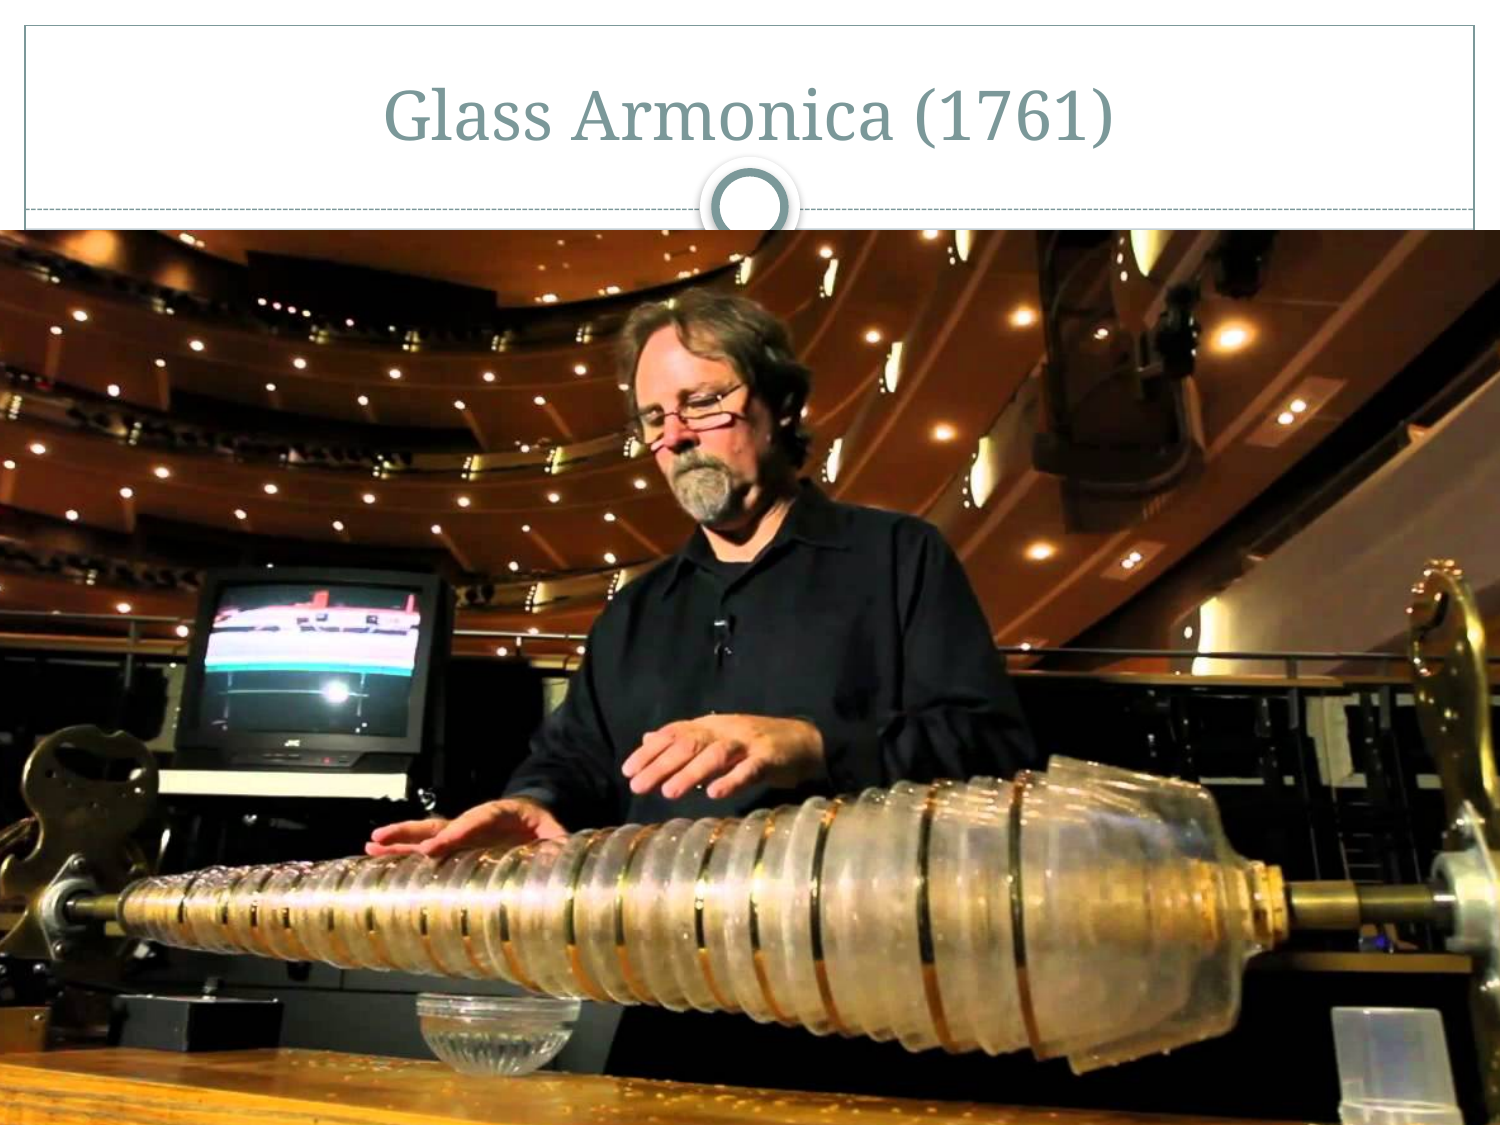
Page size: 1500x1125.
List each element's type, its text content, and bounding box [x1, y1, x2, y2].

title Glass Armonica (1761) [49, 37, 1450, 162]
picture [0, 230, 1500, 1125]
